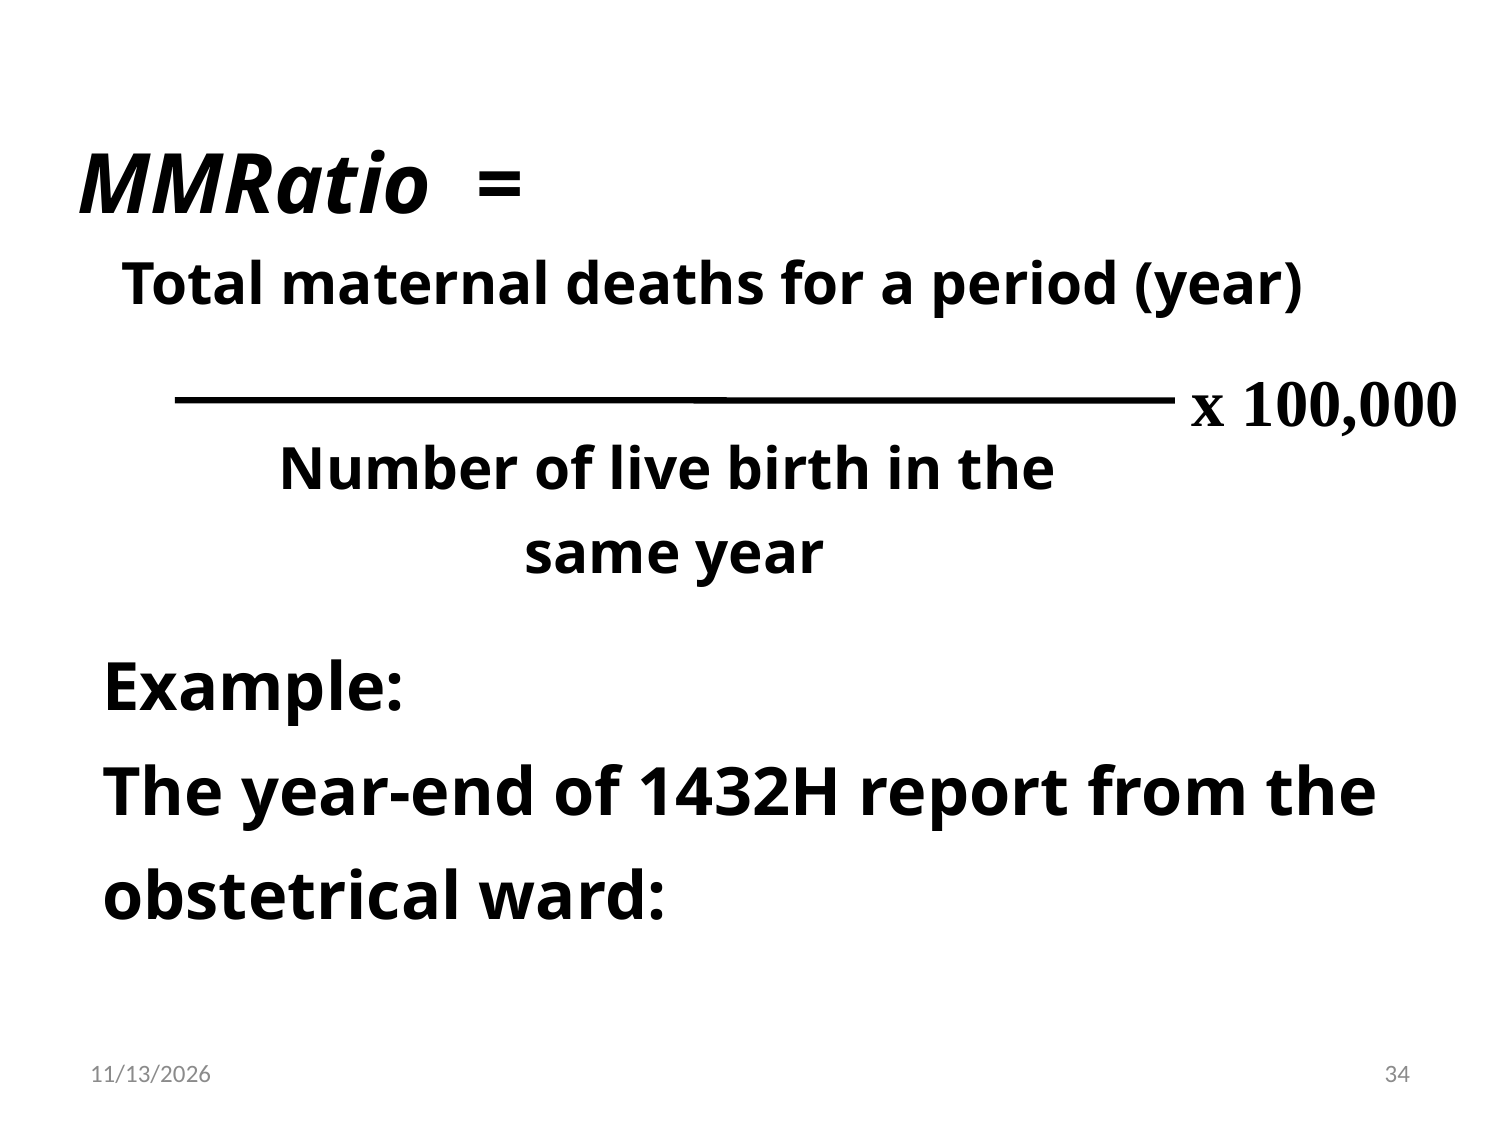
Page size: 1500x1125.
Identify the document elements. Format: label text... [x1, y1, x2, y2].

text_box x 100,000 [1176, 352, 1475, 448]
text_box Example: The year-end of 1432H report from the obstetrical ward: [87, 612, 1438, 940]
text_box MMRatio = Total maternal deaths for a period (year) [62, 105, 1363, 324]
slide_number 34 [1074, 1042, 1425, 1103]
text_box Number of live birth in the same year [0, 410, 1350, 593]
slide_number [75, 1042, 425, 1103]
